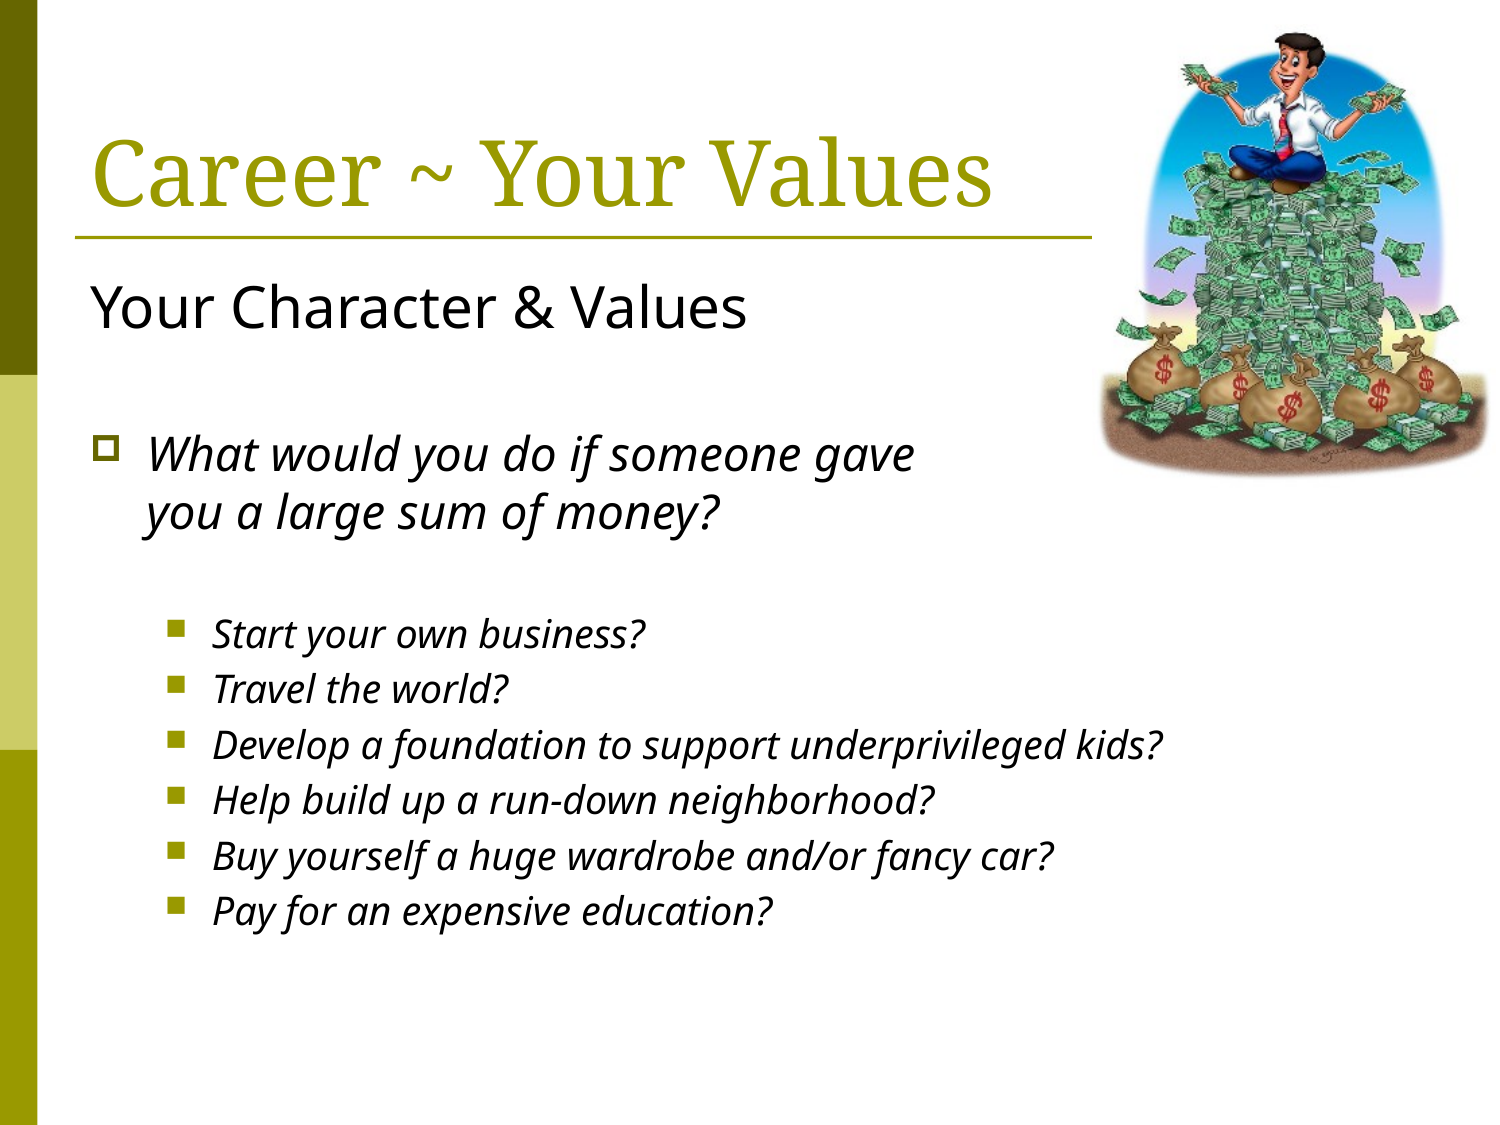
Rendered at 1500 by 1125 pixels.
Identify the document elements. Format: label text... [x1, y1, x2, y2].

picture [1092, 24, 1497, 488]
title Career ~ Your Values [74, 45, 1087, 233]
list Your Character & Values What would you do if someone gave you a large sum of money? Start your own business? Travel the world? Develop a foundation to support underprivileged kids? Help build up a run-down neighborhood? Buy yourself a huge wardrobe and/or fancy car? Pay for an expensive education? [74, 262, 1463, 1006]
